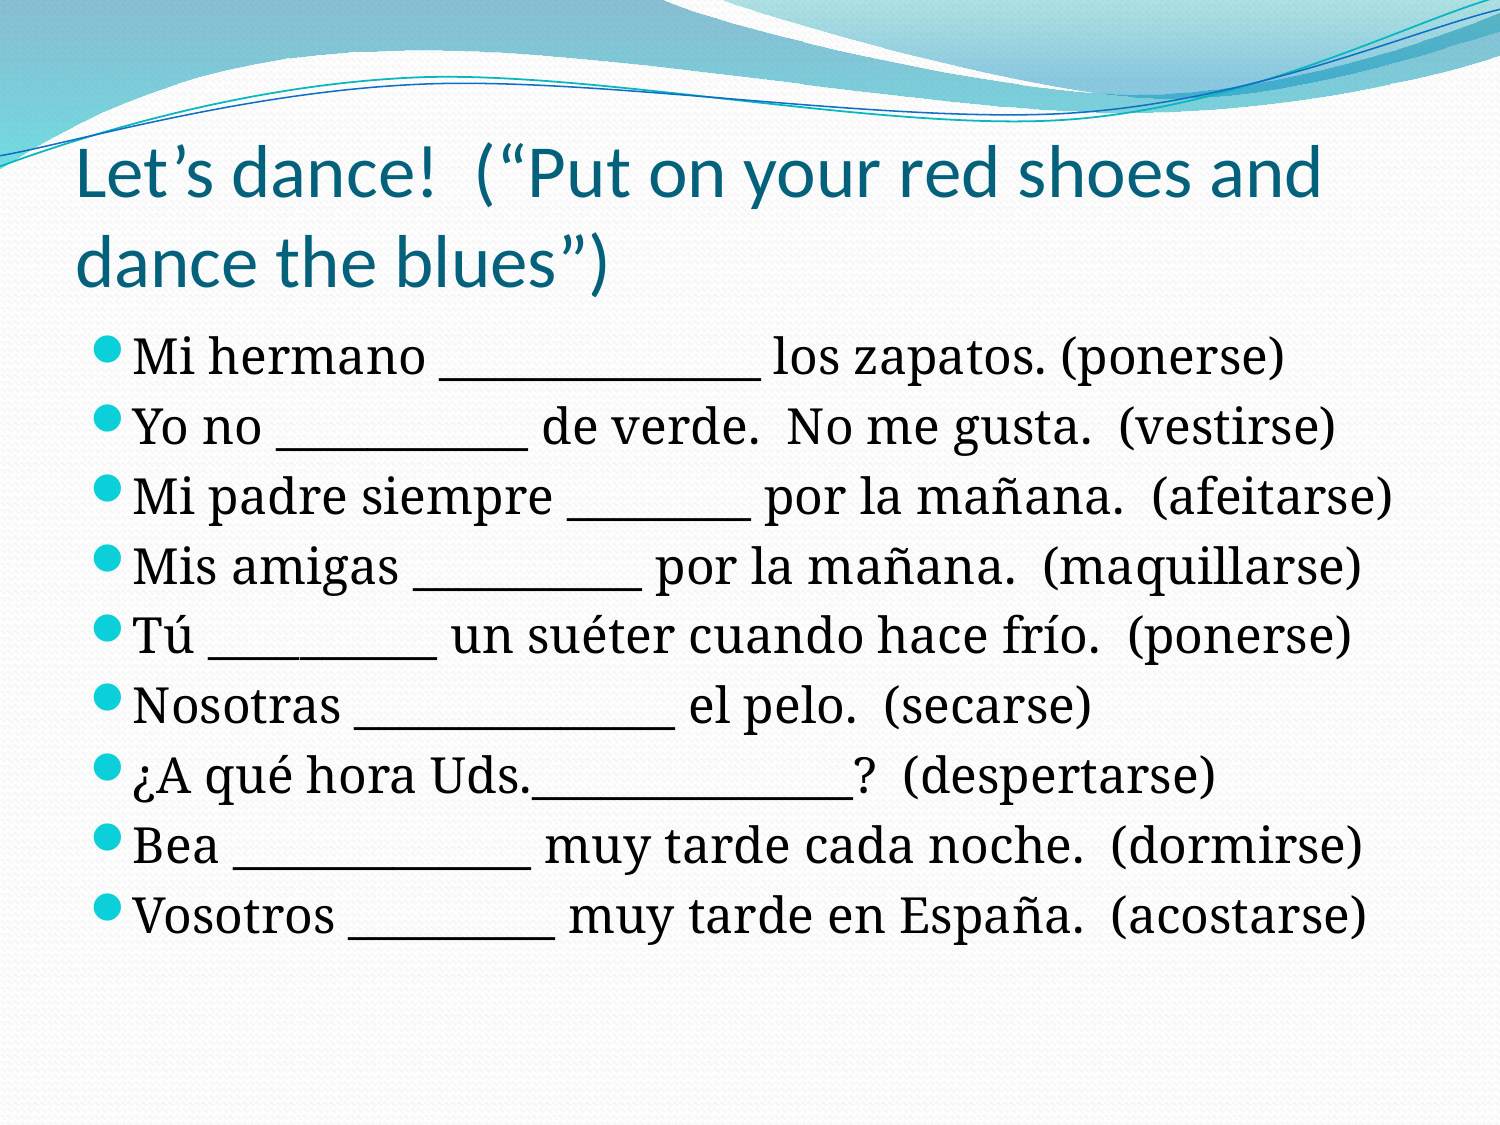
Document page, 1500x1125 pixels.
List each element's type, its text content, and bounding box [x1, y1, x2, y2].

title Let’s dance! (“Put on your red shoes and dance the blues”) [75, 115, 1425, 303]
list Mi hermano ______________ los zapatos. (ponerse) Yo no ___________ de verde. No me gusta. (vestirse) Mi padre siempre ________ por la mañana. (afeitarse) Mis amigas __________ por la mañana. (maquillarse) Tú __________ un suéter cuando hace frío. (ponerse) Nosotras ______________ el pelo. (secarse) ¿A qué hora Uds.______________? (despertarse) Bea _____________ muy tarde cada noche. (dormirse) Vosotros _________ muy tarde en España. (acostarse) [75, 317, 1425, 1038]
